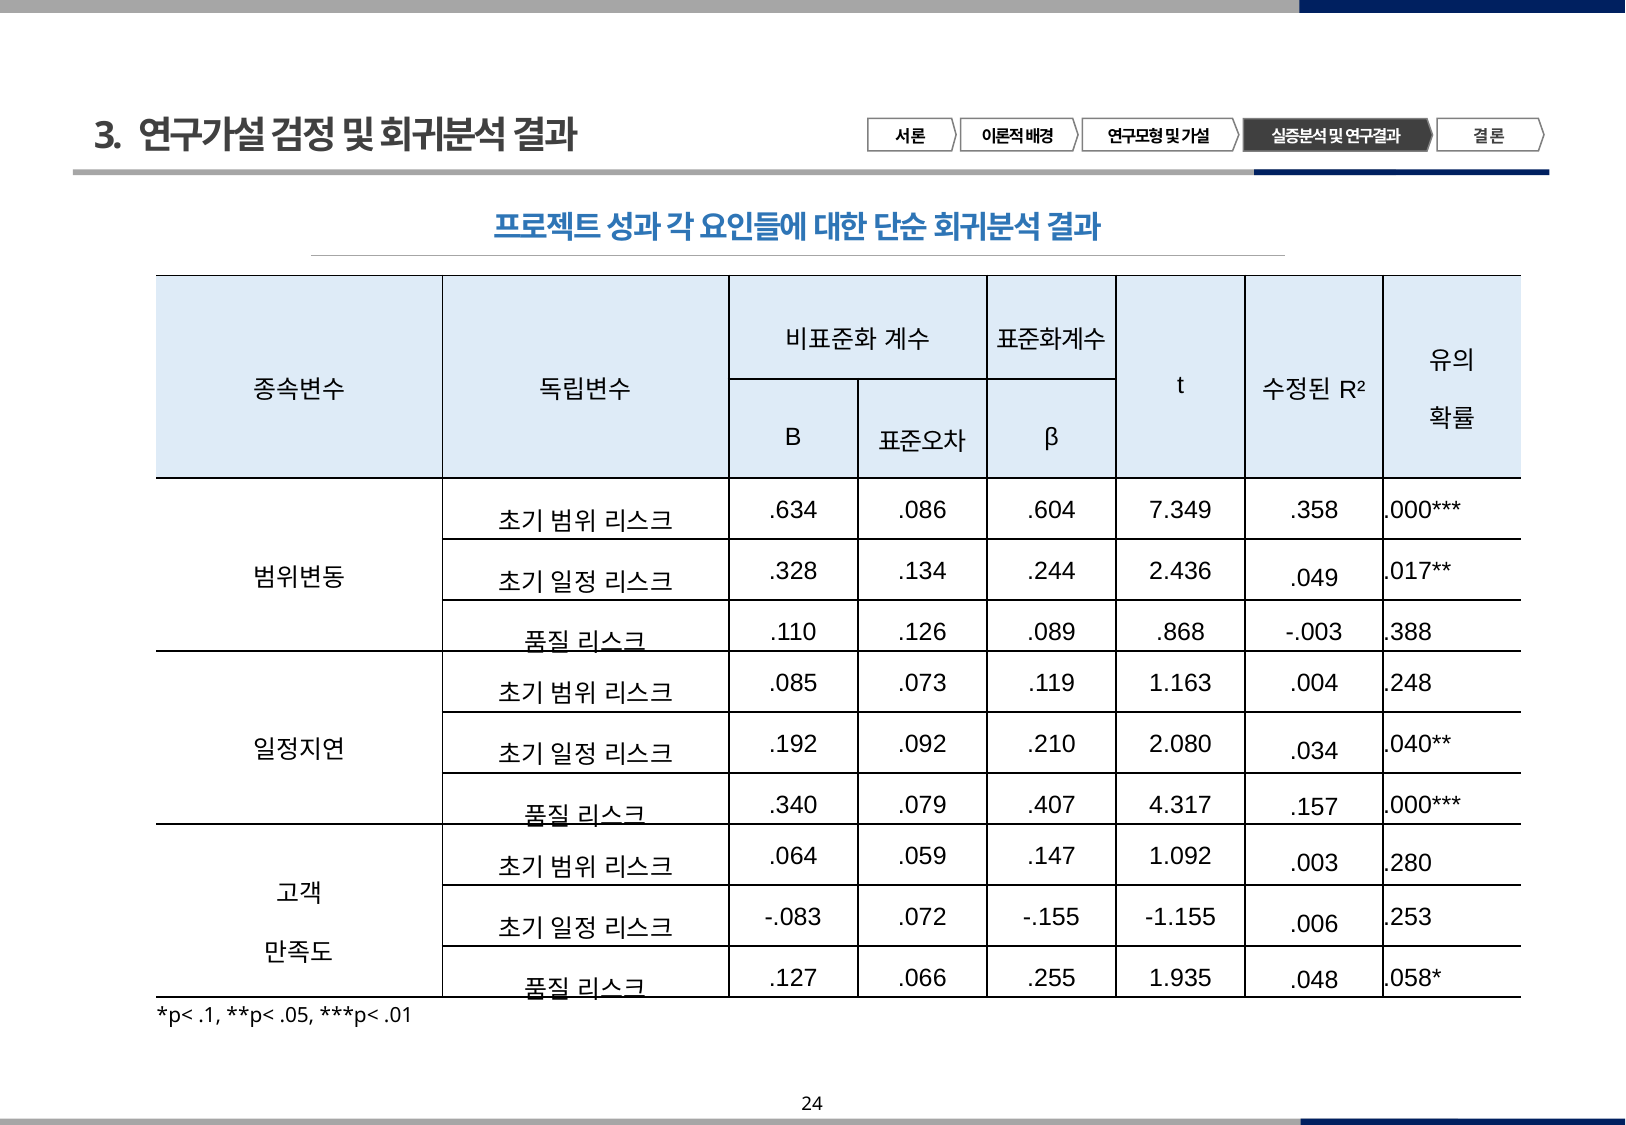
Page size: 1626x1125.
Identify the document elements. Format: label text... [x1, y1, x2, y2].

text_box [867, 118, 1544, 152]
table_cell .119 [988, 652, 1115, 711]
table_cell .358 [1246, 479, 1382, 538]
table_cell .066 [859, 947, 986, 996]
table_header t [1117, 276, 1244, 477]
table_cell .089 [988, 601, 1115, 650]
table_cell .248 [1384, 652, 1521, 711]
table_cell .085 [730, 652, 857, 711]
table_cell 2.080 [1117, 713, 1244, 772]
table_cell .000*** [1384, 774, 1521, 823]
table_cell 초기 범위 리스크 [443, 825, 728, 884]
table_cell .110 [730, 601, 857, 650]
table_header 유의 확률 [1384, 276, 1521, 477]
table_cell 범위변동 [156, 479, 442, 650]
table_cell β [988, 380, 1115, 477]
table_cell .064 [730, 825, 857, 884]
table_header 수정된R² [1246, 276, 1382, 477]
table_header 종속변수 [156, 276, 442, 477]
table_cell .255 [988, 947, 1115, 996]
table_cell -.003 [1246, 601, 1382, 650]
table_cell -1.155 [1117, 886, 1244, 945]
table_cell .058* [1384, 947, 1521, 996]
table_cell .079 [859, 774, 986, 823]
text_box *p< .1, **p< .05, ***p< .01 [129, 981, 943, 1035]
table_cell .059 [859, 825, 986, 884]
table_cell 1.935 [1117, 947, 1244, 996]
table_cell .280 [1384, 825, 1521, 884]
table_cell .092 [859, 713, 986, 772]
table_cell .134 [859, 540, 986, 599]
table_cell 초기 일정 리스크 [443, 540, 728, 599]
table_cell B [730, 380, 857, 477]
table_cell 4.317 [1117, 774, 1244, 823]
table_header 표준화계수 [988, 276, 1115, 378]
table_cell .157 [1246, 774, 1382, 823]
table_cell 초기 범위 리스크 [443, 479, 728, 538]
table_cell .604 [988, 479, 1115, 538]
table_cell 초기 일정 리스크 [443, 886, 728, 945]
table_cell .407 [988, 774, 1115, 823]
table_cell .034 [1246, 713, 1382, 772]
table_header 독립변수 [443, 276, 728, 477]
table_cell .328 [730, 540, 857, 599]
table_cell 2.436 [1117, 540, 1244, 599]
table_cell 1.092 [1117, 825, 1244, 884]
table_cell 1.163 [1117, 652, 1244, 711]
table_cell -.083 [730, 886, 857, 945]
table_cell .126 [859, 601, 986, 650]
table_cell 품질 리스크 [443, 947, 728, 996]
table_cell 품질 리스크 [443, 601, 728, 650]
table_cell .253 [1384, 886, 1521, 945]
table_cell 초기 범위 리스크 [443, 652, 728, 711]
table_cell .192 [730, 713, 857, 772]
table_cell .048 [1246, 947, 1382, 996]
table_cell -.155 [988, 886, 1115, 945]
table_cell .634 [730, 479, 857, 538]
text_box 3. 연구가설 검정 및 회귀분석 결과 [78, 91, 1544, 166]
table_cell .072 [859, 886, 986, 945]
table_cell .388 [1384, 601, 1521, 650]
table_cell .086 [859, 479, 986, 538]
table_cell 일정지연 [156, 652, 442, 823]
table_cell 품질 리스크 [443, 774, 728, 823]
table_cell .049 [1246, 540, 1382, 599]
table_cell 표준오차 [859, 380, 986, 477]
table_cell .006 [1246, 886, 1382, 945]
table_cell .000*** [1384, 479, 1521, 538]
table_cell .147 [988, 825, 1115, 884]
table_cell .340 [730, 774, 857, 823]
table_cell .003 [1246, 825, 1382, 884]
table_cell .244 [988, 540, 1115, 599]
table_cell 고객 만족도 [156, 825, 442, 996]
table_cell .004 [1246, 652, 1382, 711]
table_cell .073 [859, 652, 986, 711]
table_cell .040** [1384, 713, 1521, 772]
table_cell 초기 일정 리스크 [443, 713, 728, 772]
table_cell .868 [1117, 601, 1244, 650]
table_cell .210 [988, 713, 1115, 772]
table_cell .017** [1384, 540, 1521, 599]
table_cell .127 [730, 947, 857, 996]
table_cell 7.349 [1117, 479, 1244, 538]
table_header 비표준화 계수 [730, 276, 986, 378]
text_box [310, 196, 1285, 256]
